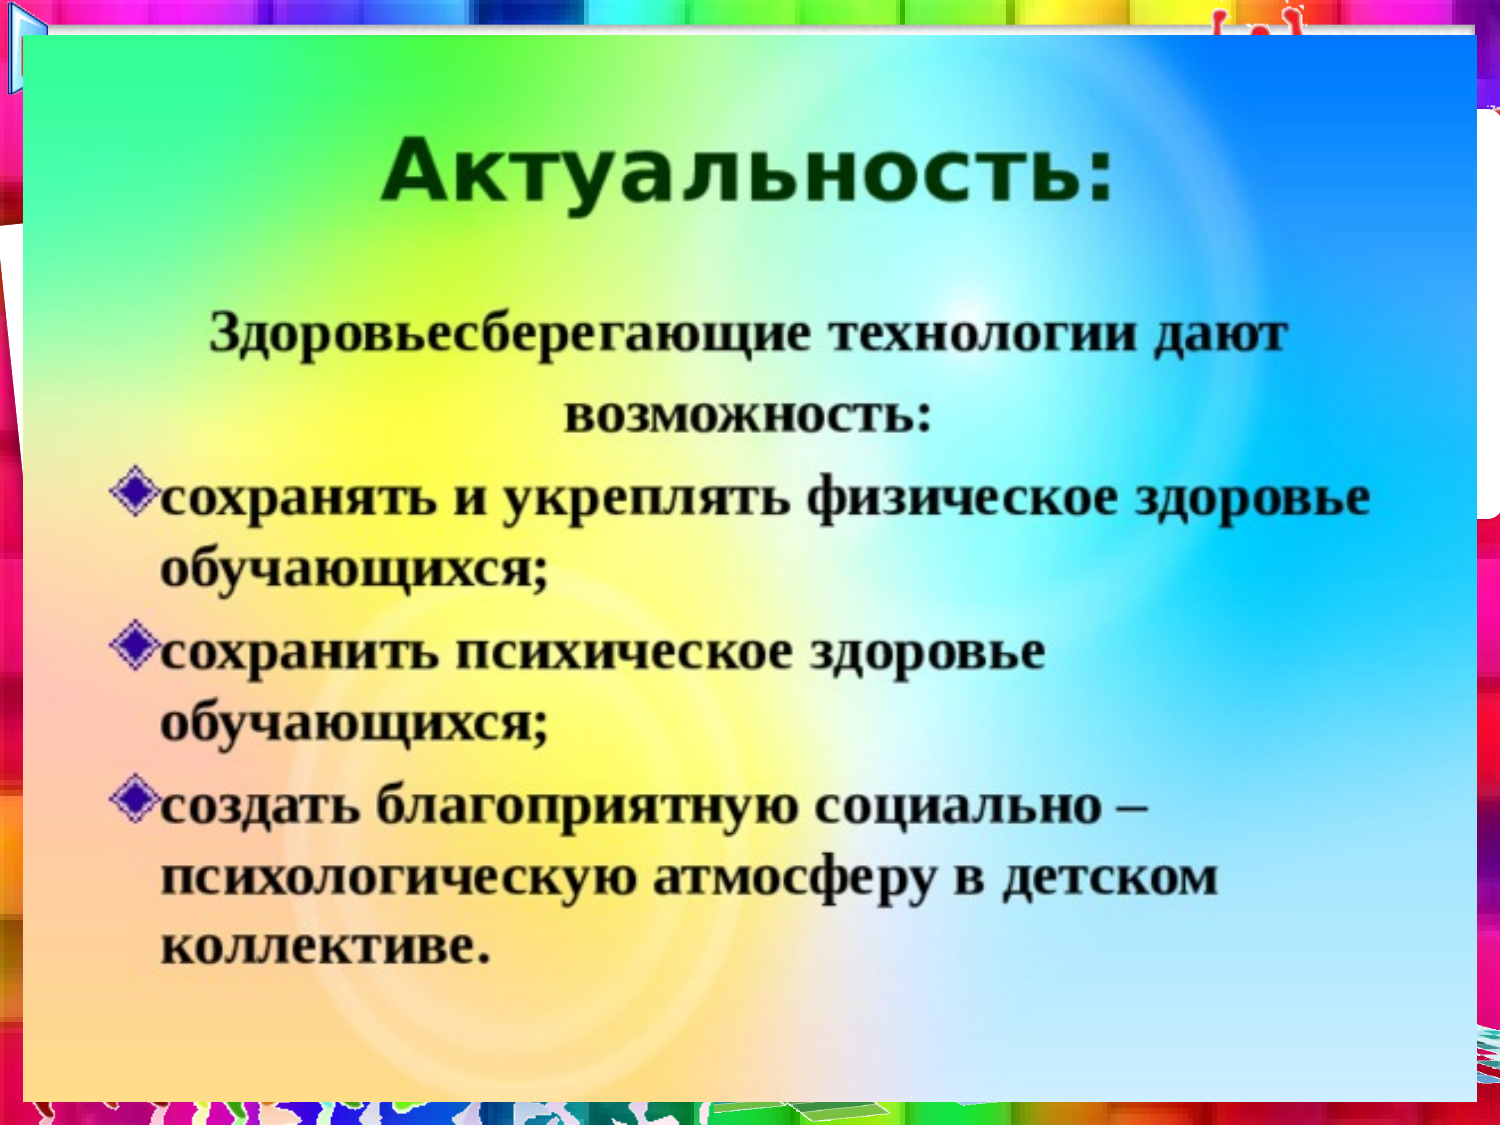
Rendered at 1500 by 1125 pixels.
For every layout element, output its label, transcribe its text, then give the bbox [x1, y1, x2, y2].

picture [0, 0, 1500, 1125]
title База ШСК «ОЛИМП» [165, 0, 1500, 112]
